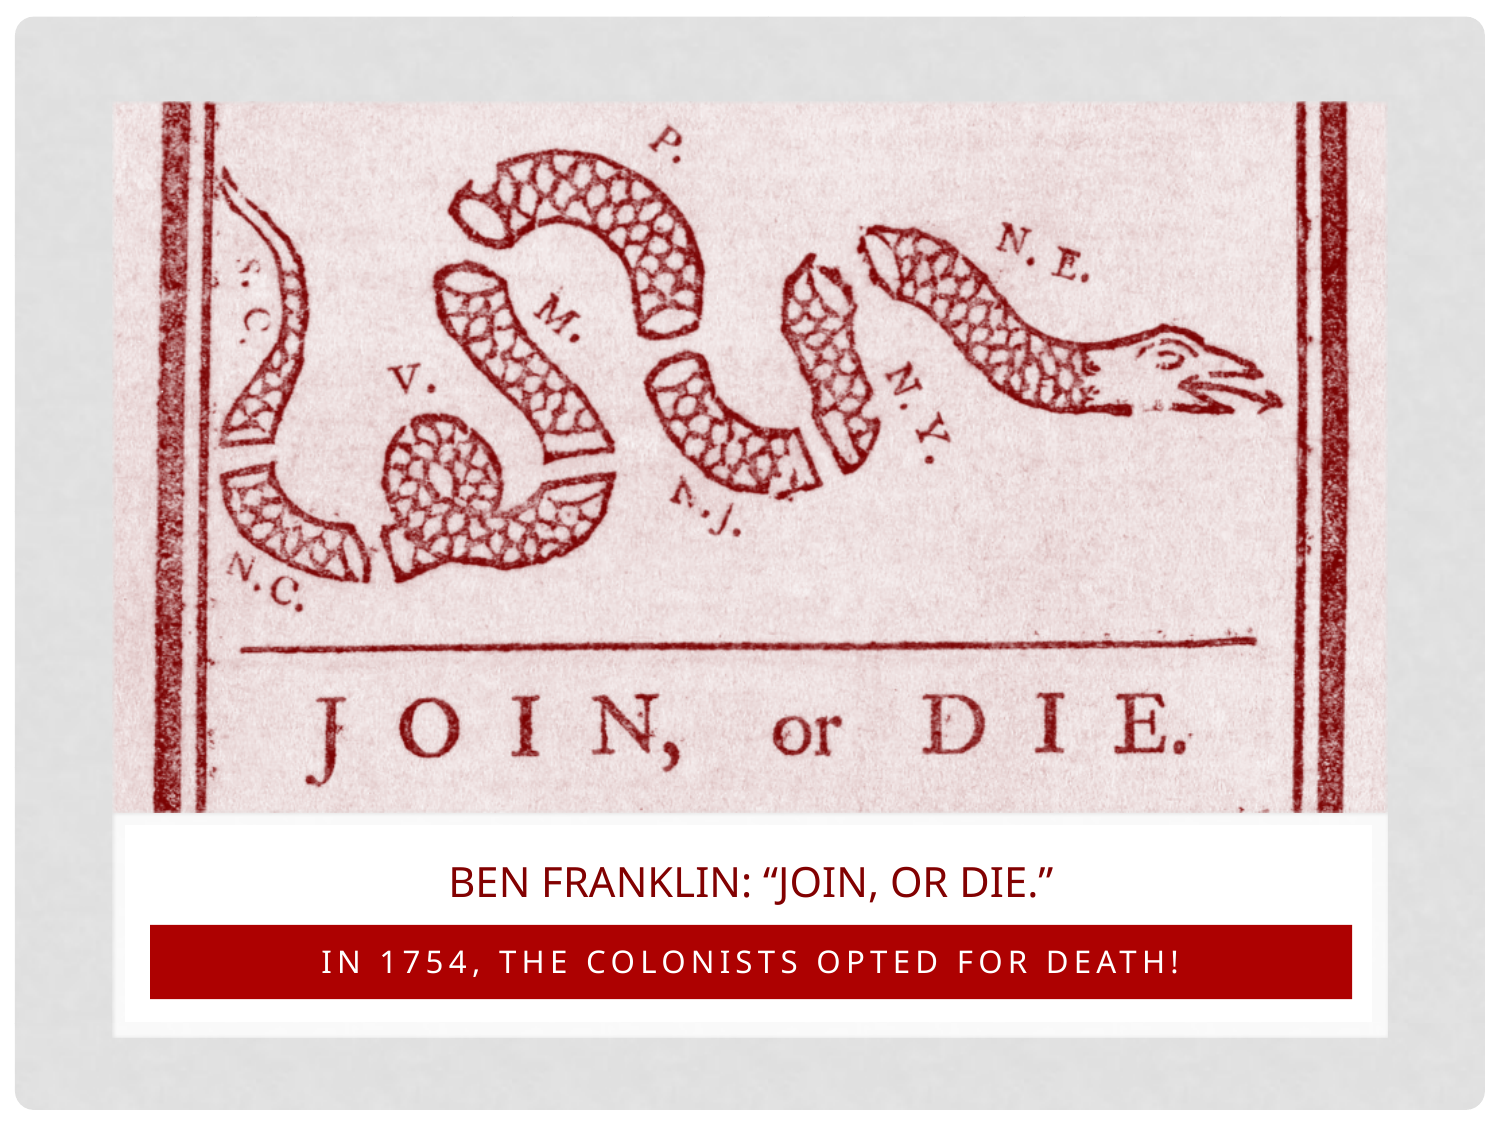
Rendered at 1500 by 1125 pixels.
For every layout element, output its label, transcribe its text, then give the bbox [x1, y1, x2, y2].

title Ben Franklin: “Join, or Die.” [150, 837, 1353, 924]
list In 1754, the colonists opted for death! [156, 927, 1346, 994]
picture [112, 101, 1388, 813]
